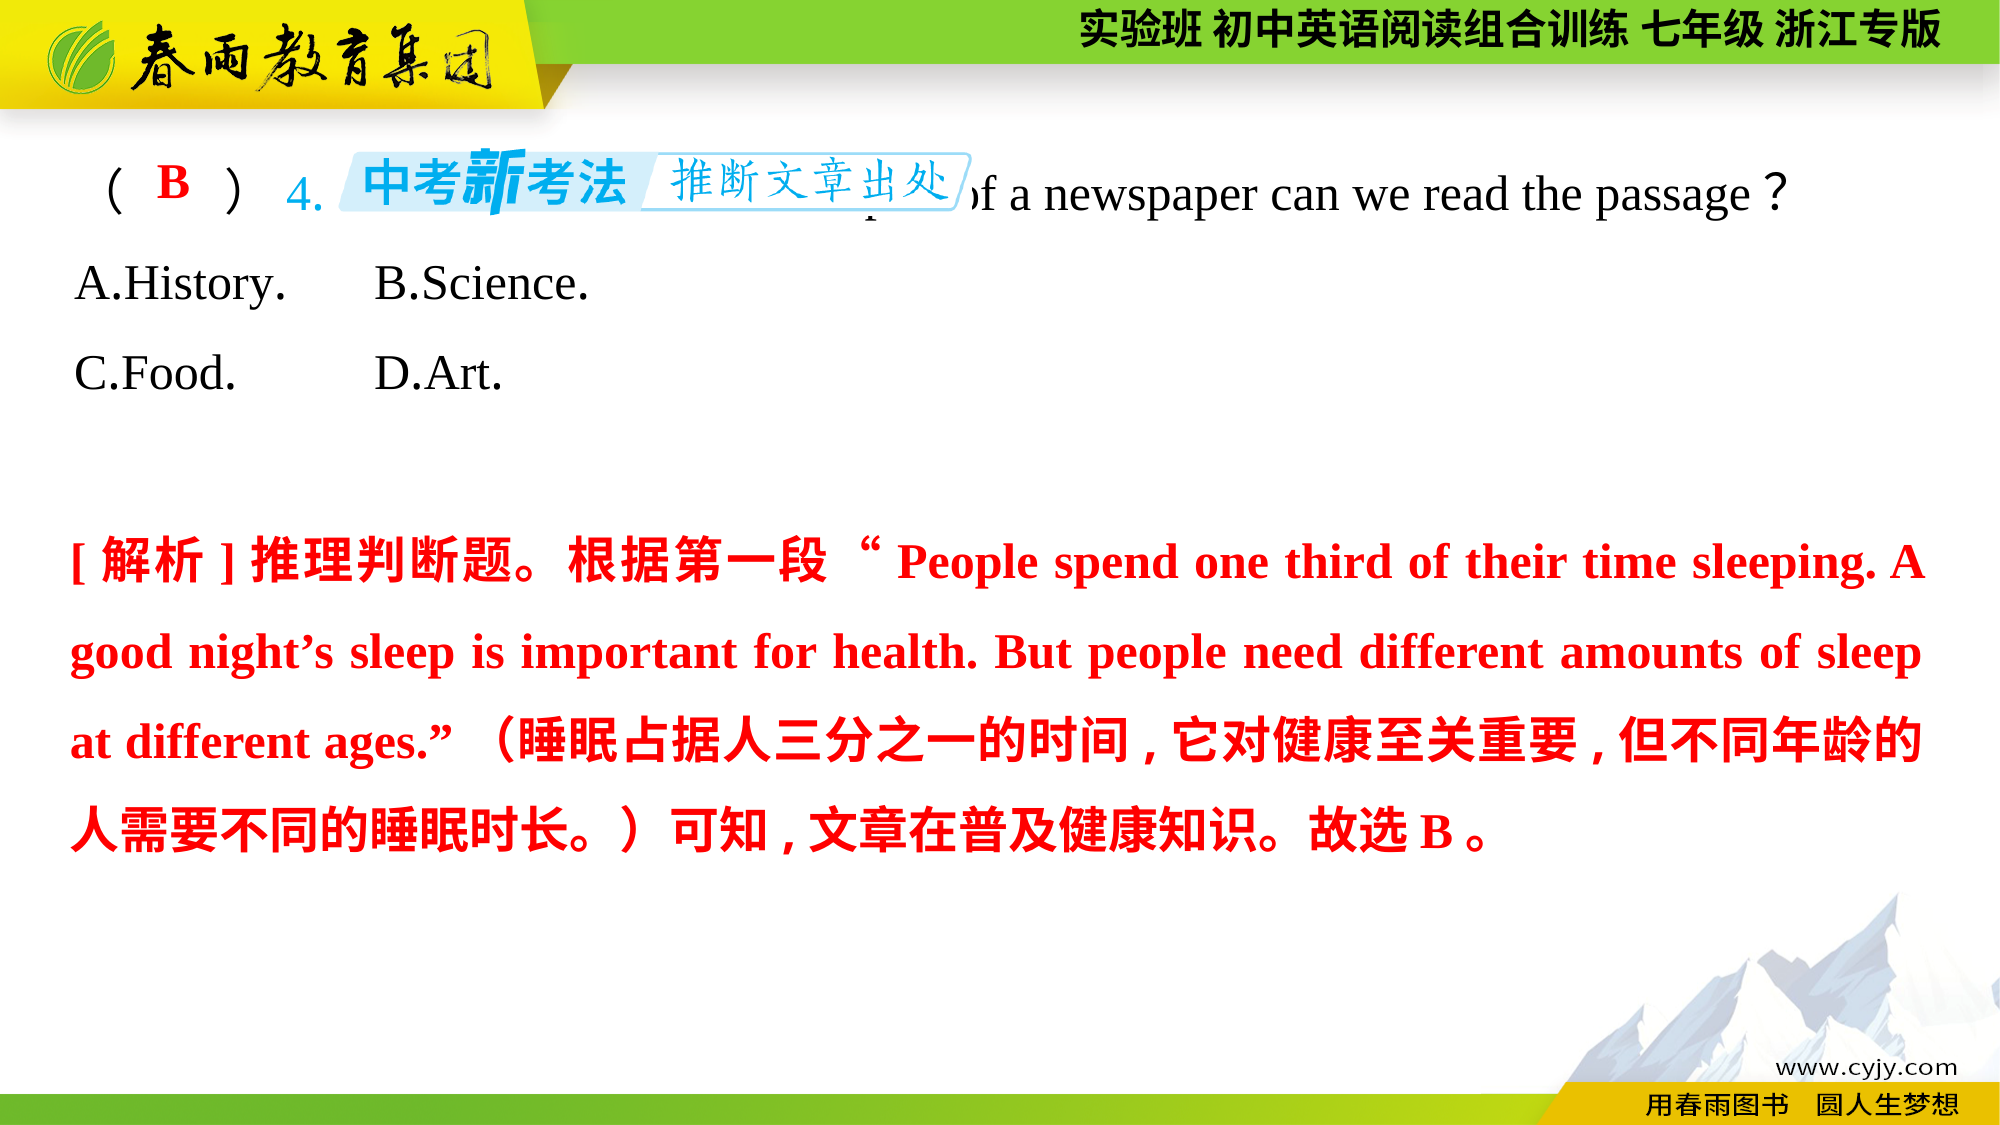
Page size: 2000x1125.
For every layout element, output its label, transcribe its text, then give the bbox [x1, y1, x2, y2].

picture [0, 0, 2000, 1125]
text_box B [142, 140, 205, 216]
text_box [解析]推理判断题。根据第一段“People spend one third of their time sleeping. A good night’s sleep is important for health. But people need different amounts of sleep at different ages.”（睡眠占据人三分之一的时间,它对健康至关重要,但不同年龄的人需要不同的睡眠时长。）可知,文章在普及健康知识。故选B。 [54, 490, 1939, 866]
list （ ）4. In which part of a newspaper can we read the passage？ A.History. B.Science. C.Food. D.Art. [59, 122, 1944, 502]
